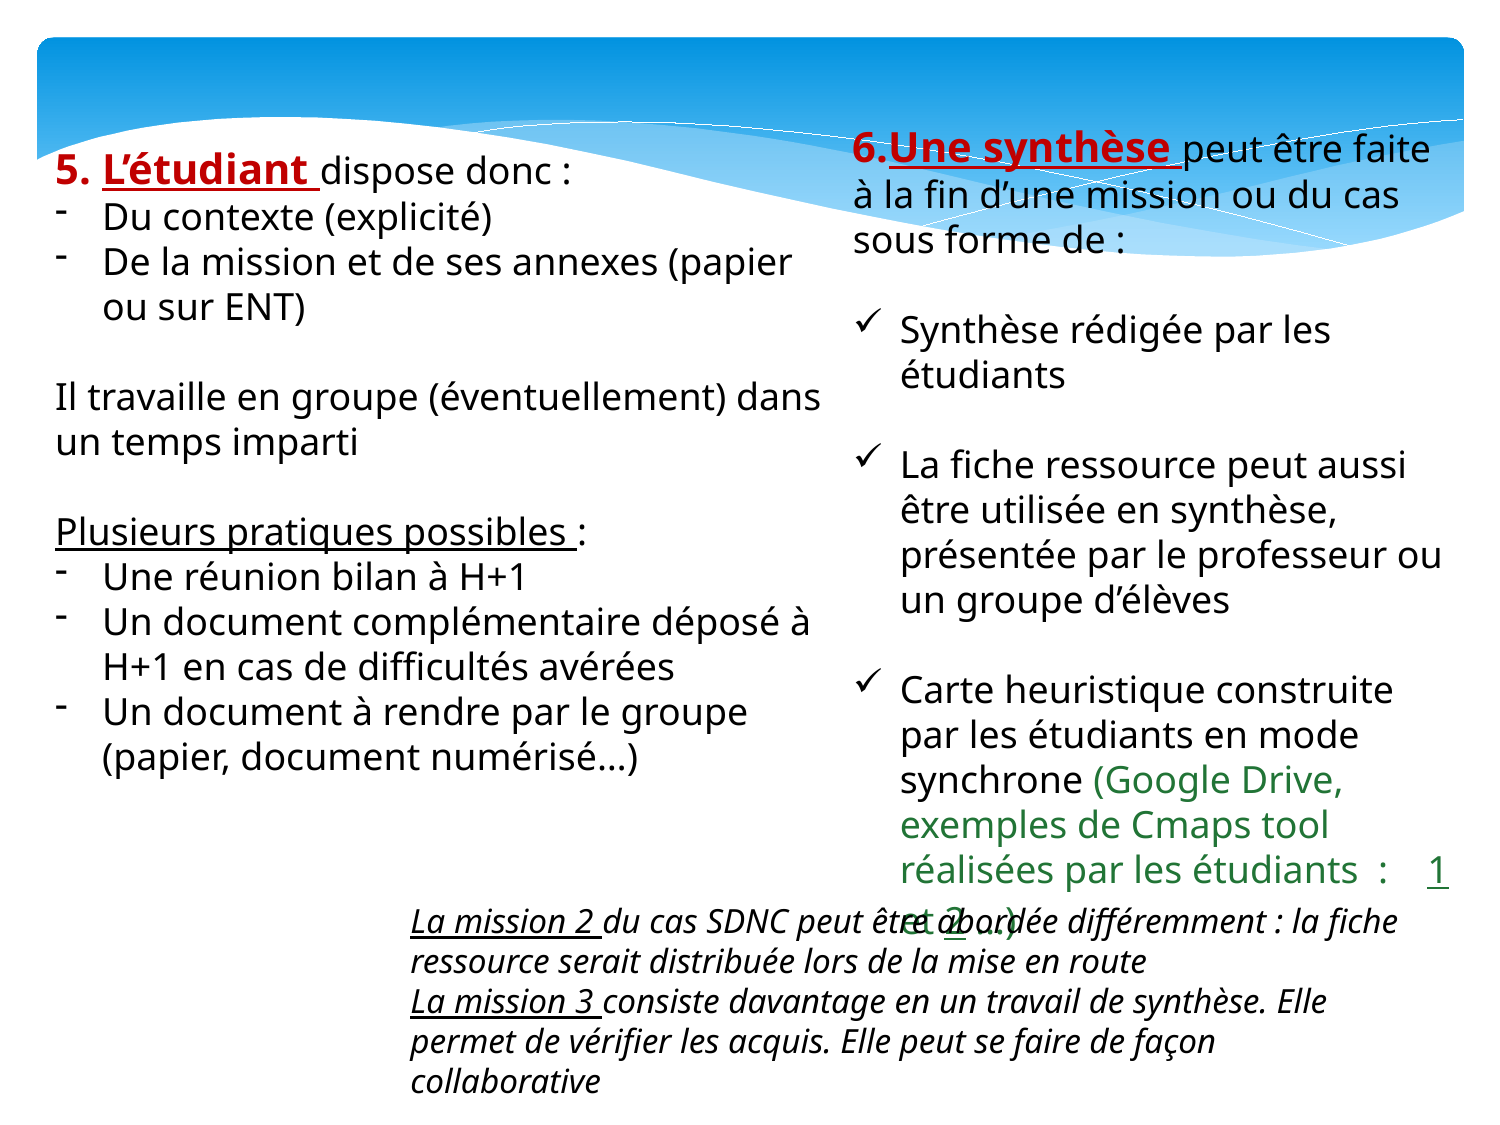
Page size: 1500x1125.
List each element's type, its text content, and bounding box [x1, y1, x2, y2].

text_box 5. L’étudiant dispose donc : Du contexte (explicité) De la mission et de ses annexes (papier ou sur ENT) Il travaille en groupe (éventuellement) dans un temps imparti Plusieurs pratiques possibles : Une réunion bilan à H+1 Un document complémentaire déposé à H+1 en cas de difficultés avérées Un document à rendre par le groupe (papier, document numérisé…) [40, 135, 838, 786]
text_box La mission 2 du cas SDNC peut être abordée différemment : la fiche ressource serait distribuée lors de la mise en route La mission 3 consiste davantage en un travail de synthèse. Elle permet de vérifier les acquis. Elle peut se faire de façon collaborative [395, 893, 1418, 1108]
text_box 6.Une synthèse peut être faite à la fin d’une mission ou du cas sous forme de : Synthèse rédigée par les étudiants La fiche ressource peut aussi être utilisée en synthèse, présentée par le professeur ou un groupe d’élèves Carte heuristique construite par les étudiants en mode synchrone (Google Drive, exemples de Cmaps tool réalisées par les étudiants : 1 et 2 …) [838, 113, 1465, 1046]
